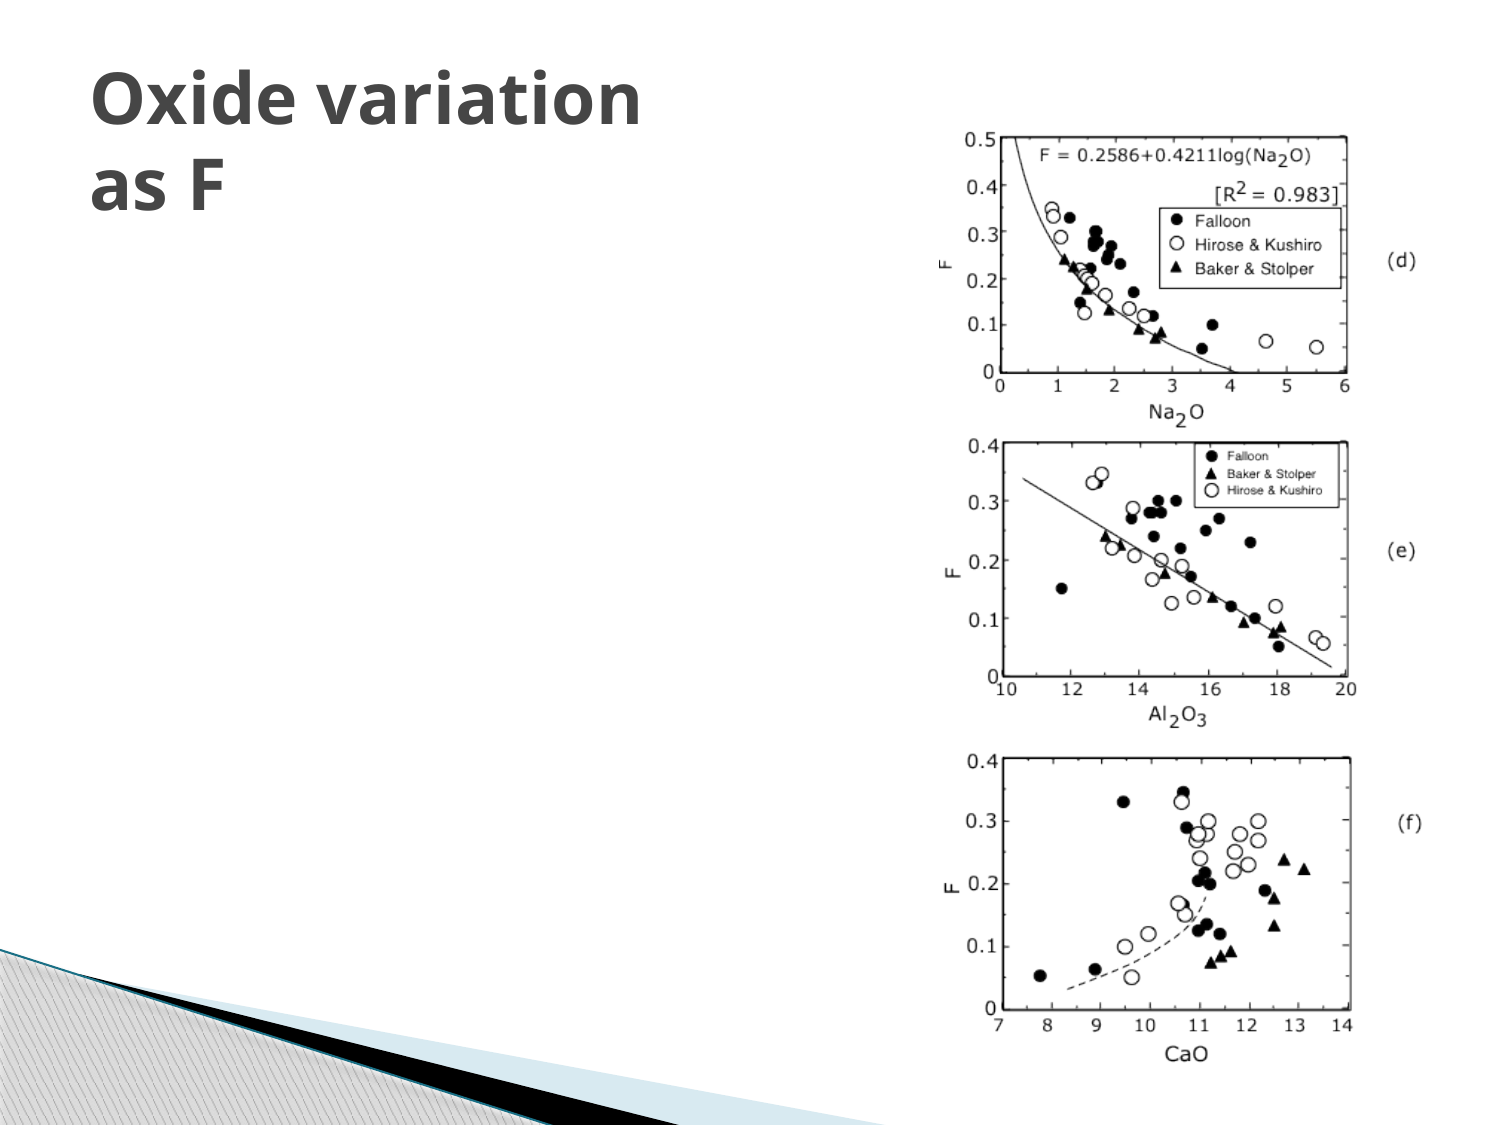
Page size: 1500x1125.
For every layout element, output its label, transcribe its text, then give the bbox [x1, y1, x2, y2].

picture [939, 126, 1426, 1066]
title Oxide variation as F [75, 45, 743, 233]
